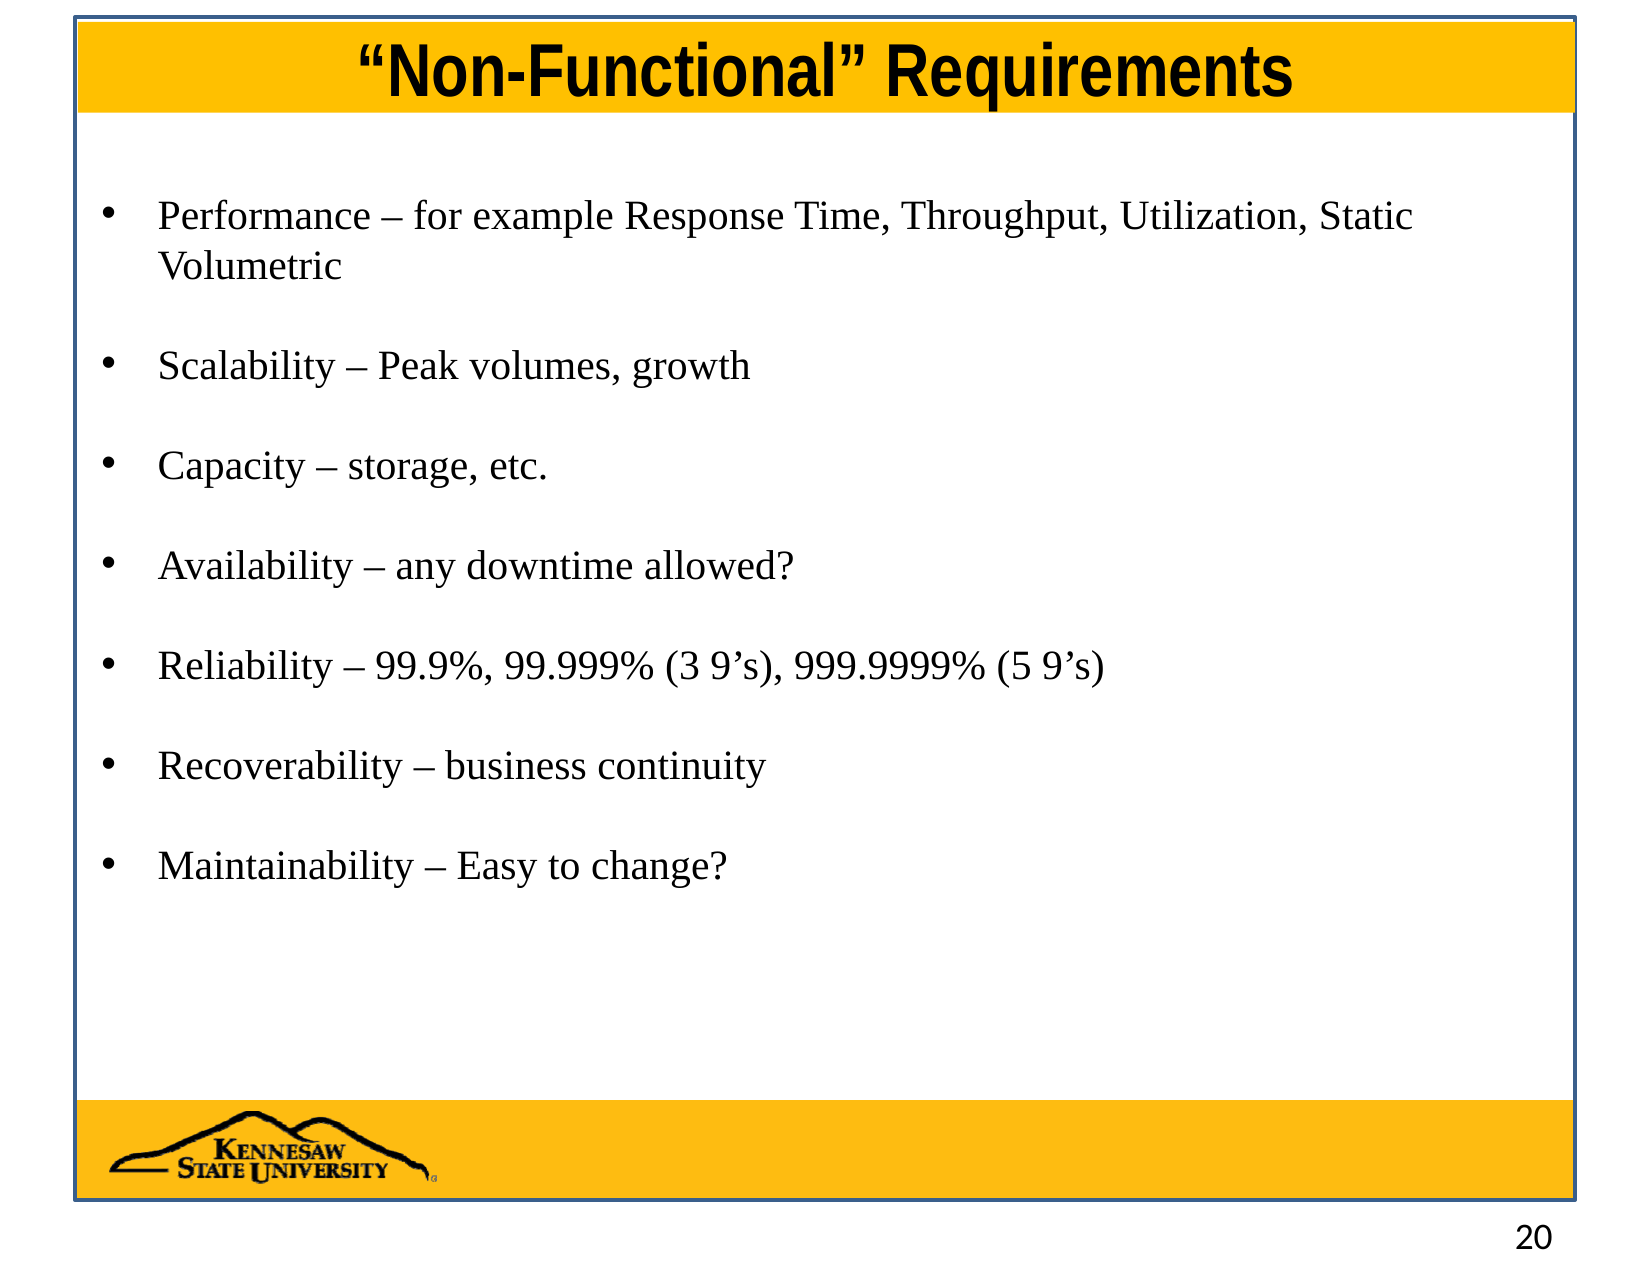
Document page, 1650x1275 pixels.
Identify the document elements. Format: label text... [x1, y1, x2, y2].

list Performance – for example Response Time, Throughput, Utilization, Static Volumetric Scalability – Peak volumes, growth Capacity – storage, etc. Availability – any downtime allowed? Reliability – 99.9%, 99.999% (3 9’s), 999.9999% (5 9’s) Recoverability – business continuity Maintainability – Easy to change? [101, 187, 1552, 945]
picture [108, 1111, 437, 1184]
title “Non-Functional” Requirements [77, 21, 1575, 113]
